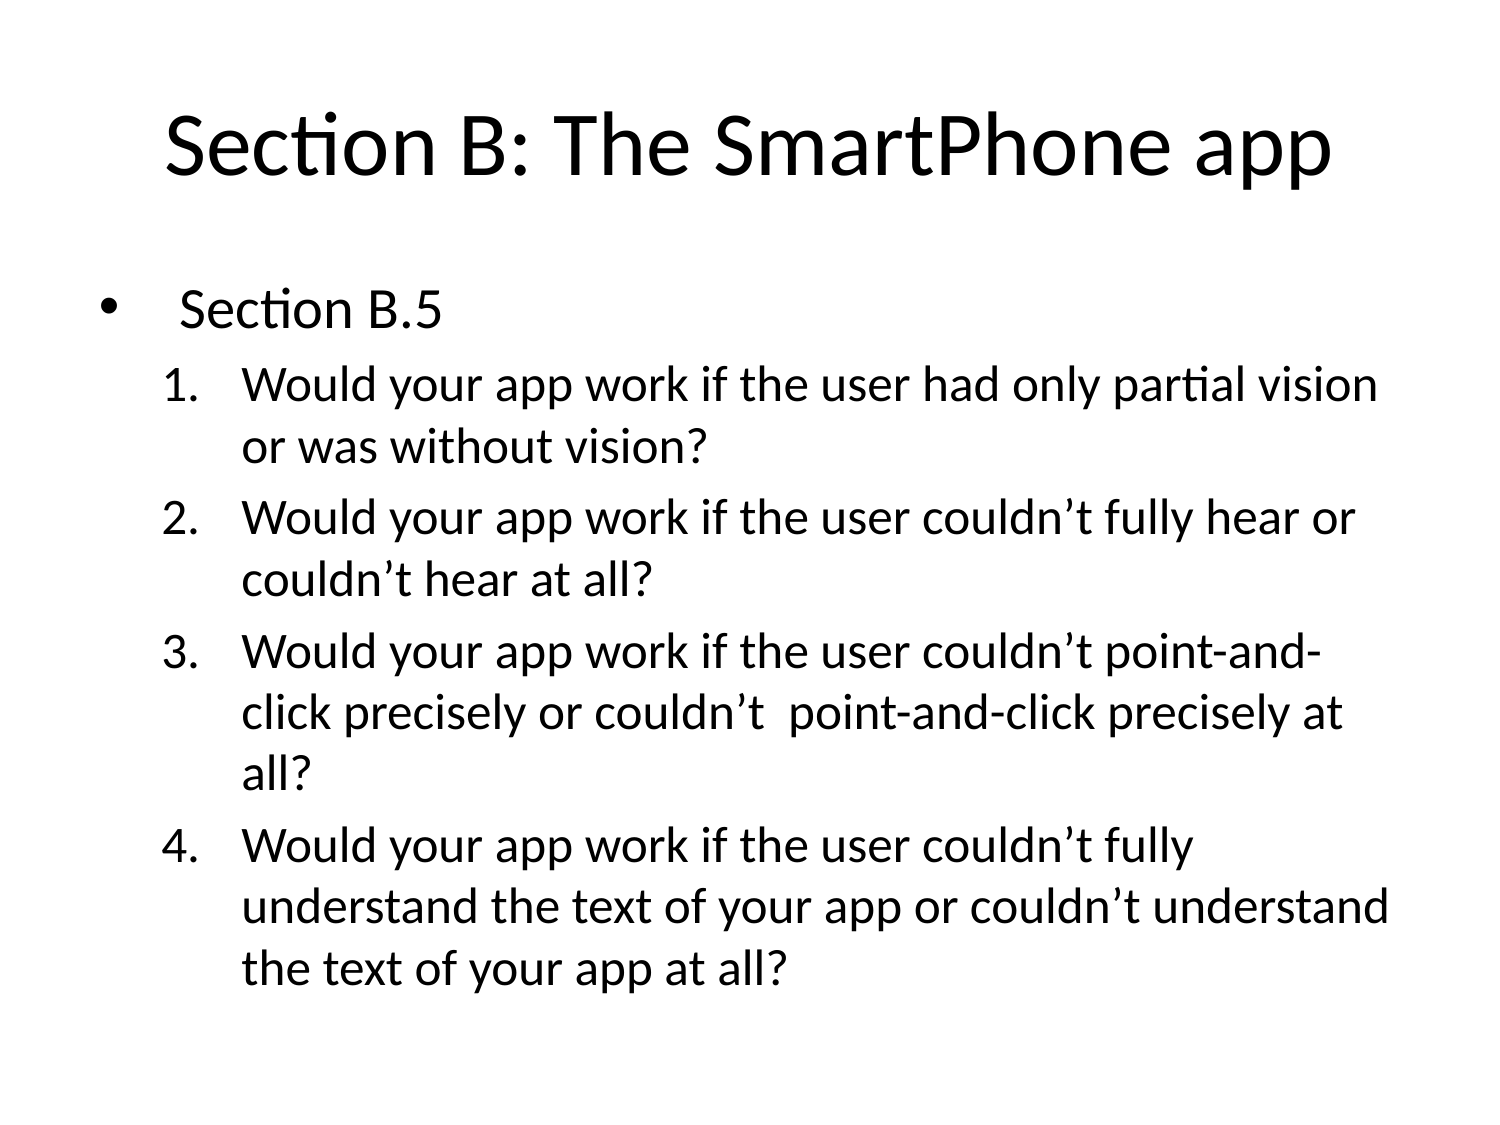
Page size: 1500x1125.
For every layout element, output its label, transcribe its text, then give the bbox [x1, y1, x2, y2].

title Section B: The SmartPhone app [75, 45, 1425, 233]
list Section B.5 Would your app work if the user had only partial vision or was without vision? Would your app work if the user couldn’t fully hear or couldn’t hear at all? Would your app work if the user couldn’t point-and-click precisely or couldn’t point-and-click precisely at all? Would your app work if the user couldn’t fully understand the text of your app or couldn’t understand the text of your app at all? [75, 262, 1425, 1005]
